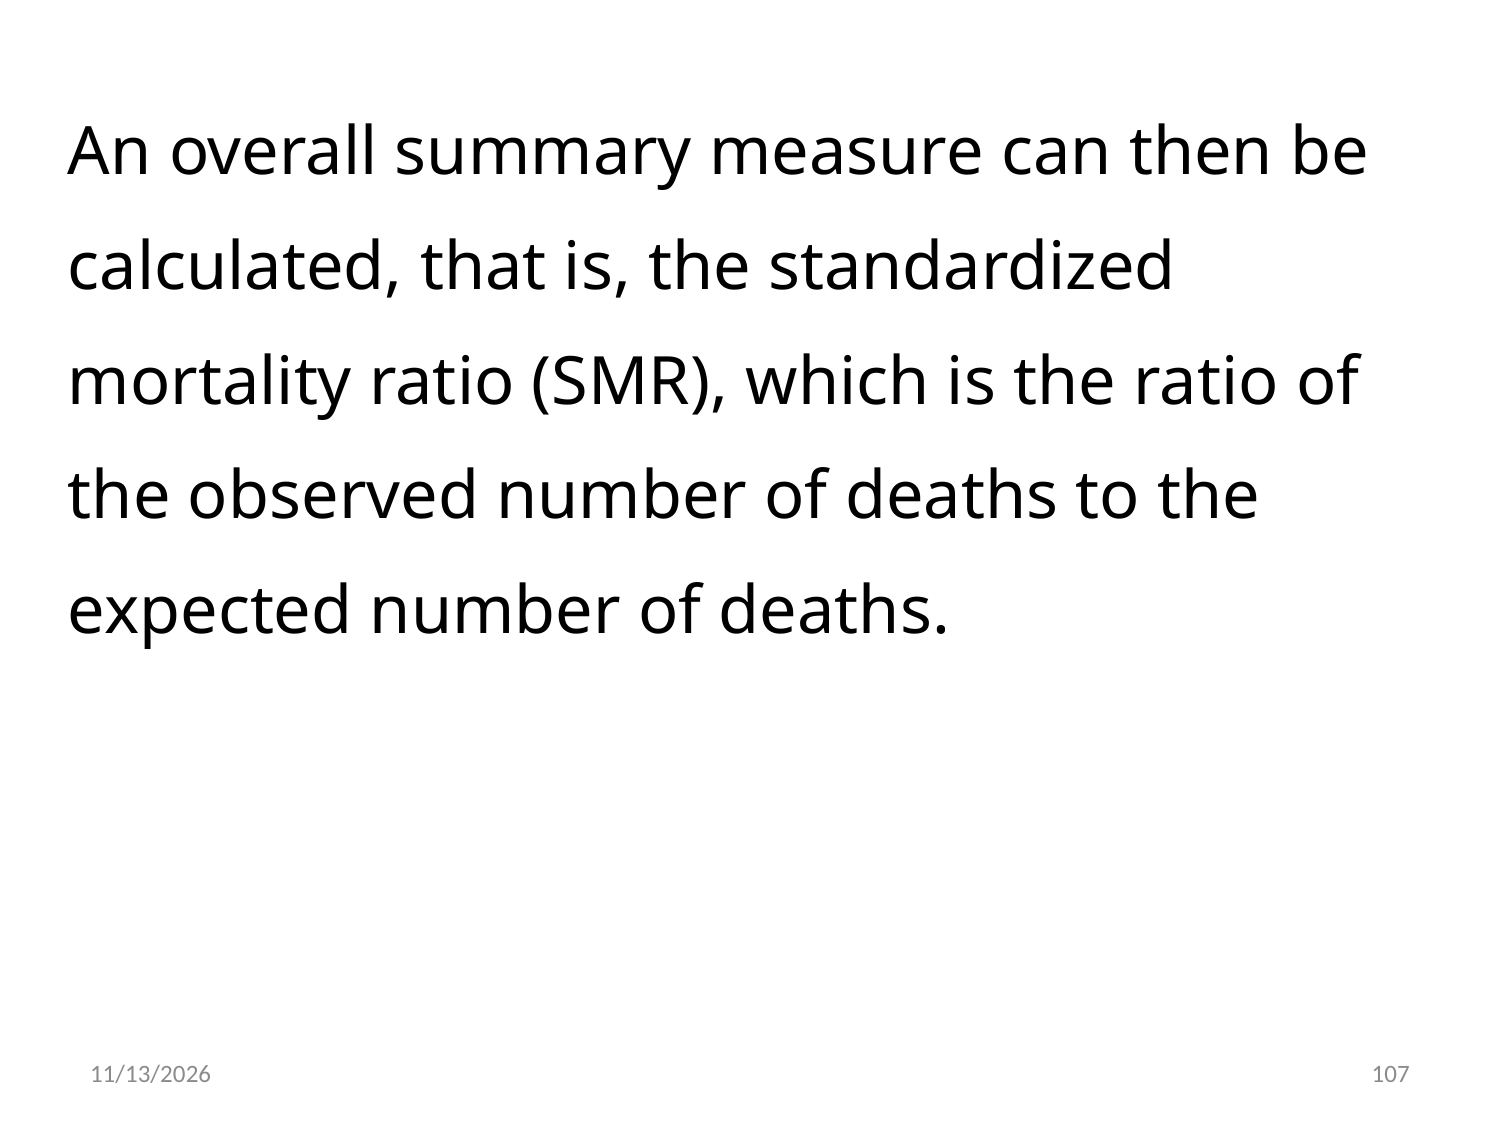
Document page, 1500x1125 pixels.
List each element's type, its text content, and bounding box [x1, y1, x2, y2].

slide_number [75, 1042, 425, 1103]
text_box An overall summary measure can then be calculated, that is, the standardized mortality ratio (SMR), which is the ratio of the observed number of deaths to the expected number of deaths. [53, 66, 1412, 654]
slide_number 107 [1074, 1042, 1425, 1103]
